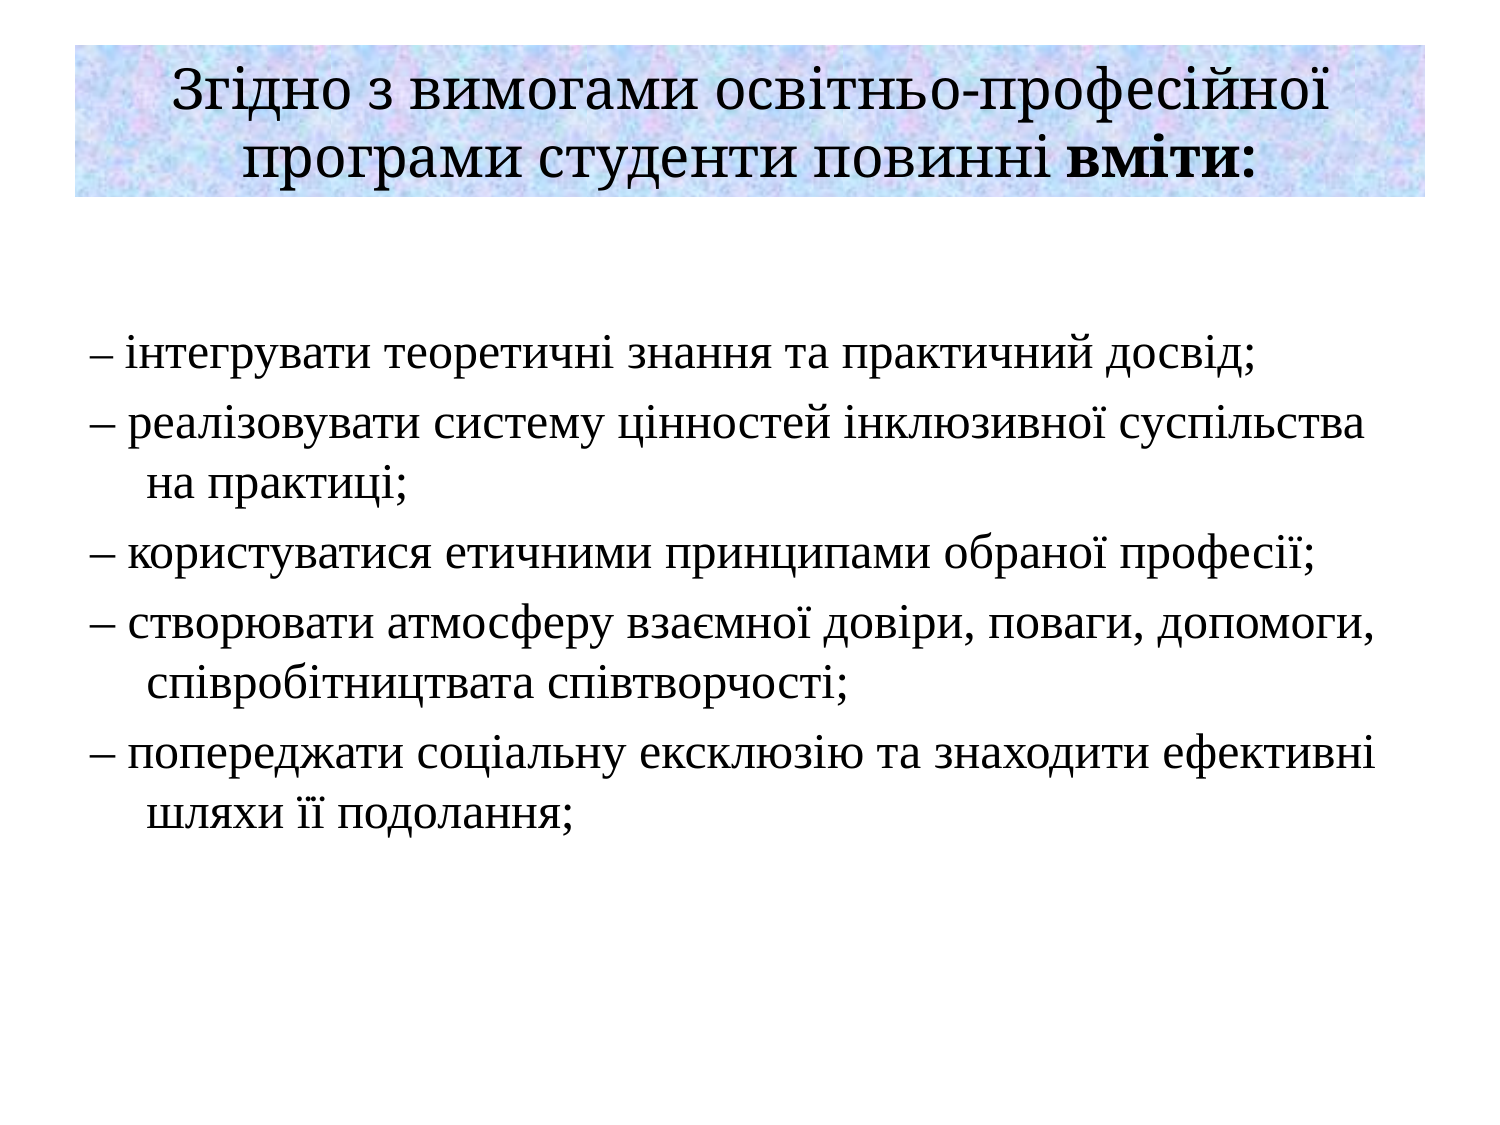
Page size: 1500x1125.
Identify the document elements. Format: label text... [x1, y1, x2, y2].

title Згідно з вимогами освітньо-професійної програми студенти повинні вміти: [75, 45, 1425, 197]
list – інтегрувати теоретичні знання та практичний досвід; – реалізовувати систему цінностей інклюзивної суспільства на практиці; – користуватися етичними принципами обраної професії; – створювати атмосферу взаємної довіри, поваги, допомоги, співробітництвата співтворчості; – попереджати соціальну ексклюзію та знаходити ефективні шляхи її подолання; [75, 311, 1436, 1125]
